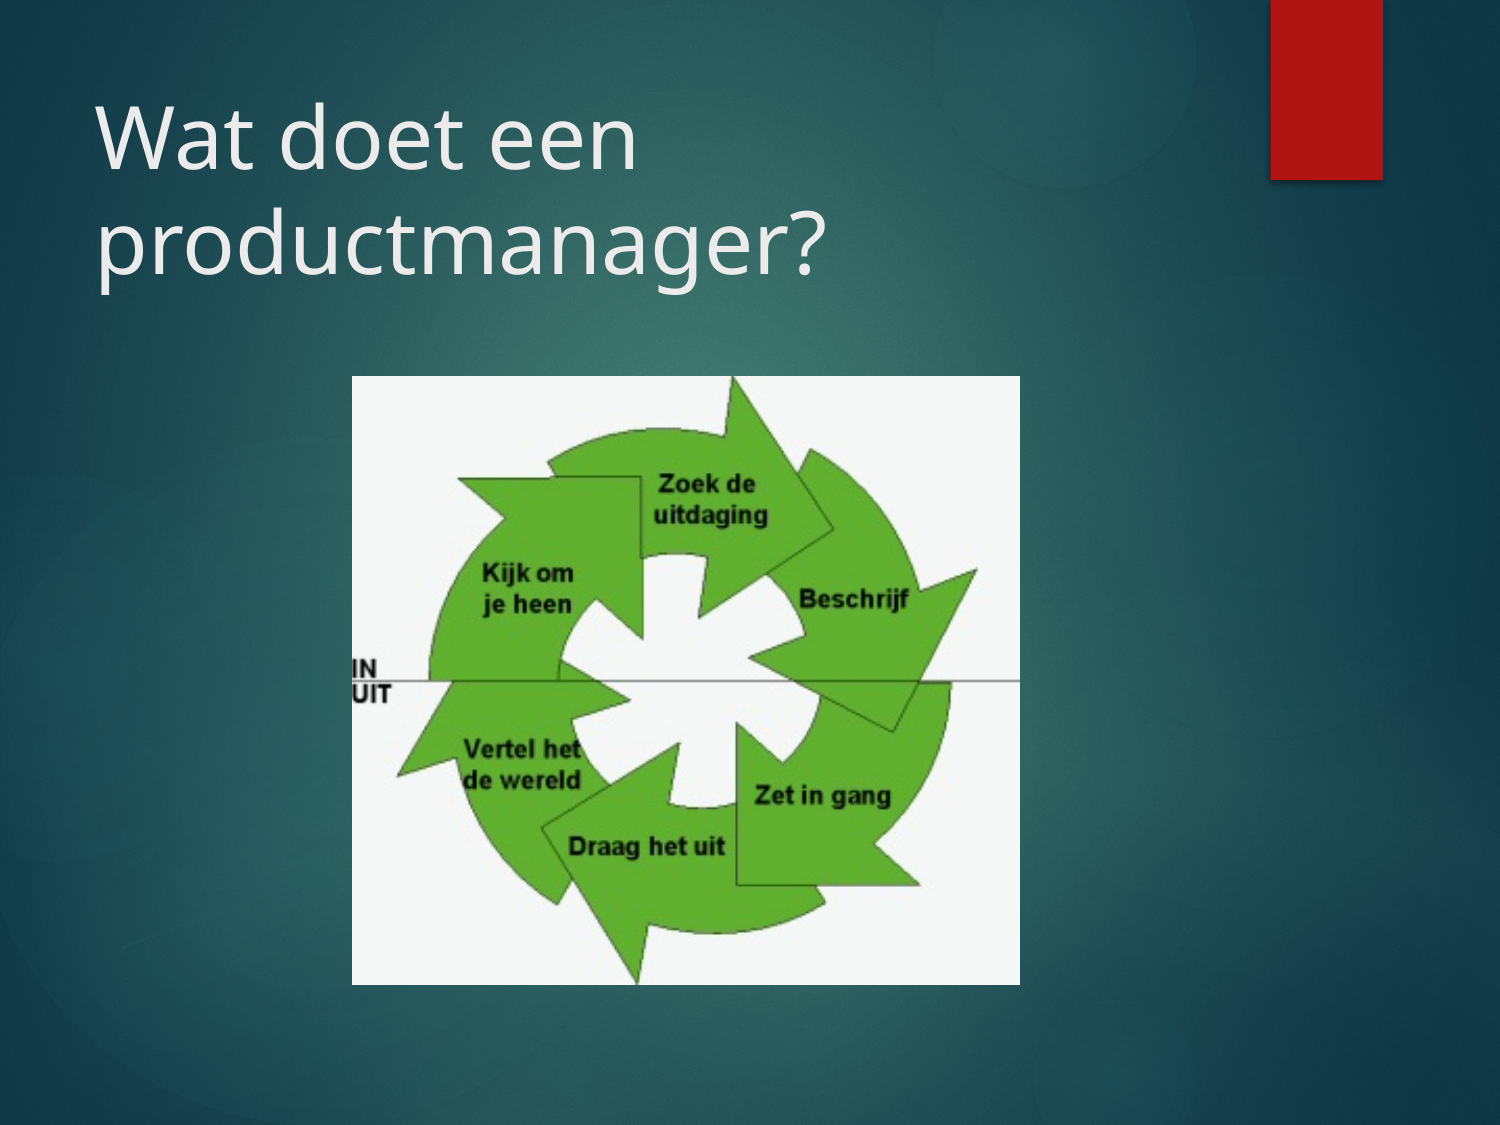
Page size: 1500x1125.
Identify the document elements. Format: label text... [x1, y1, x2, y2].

title Wat doet een productmanager? [79, 74, 1237, 304]
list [352, 376, 1020, 986]
